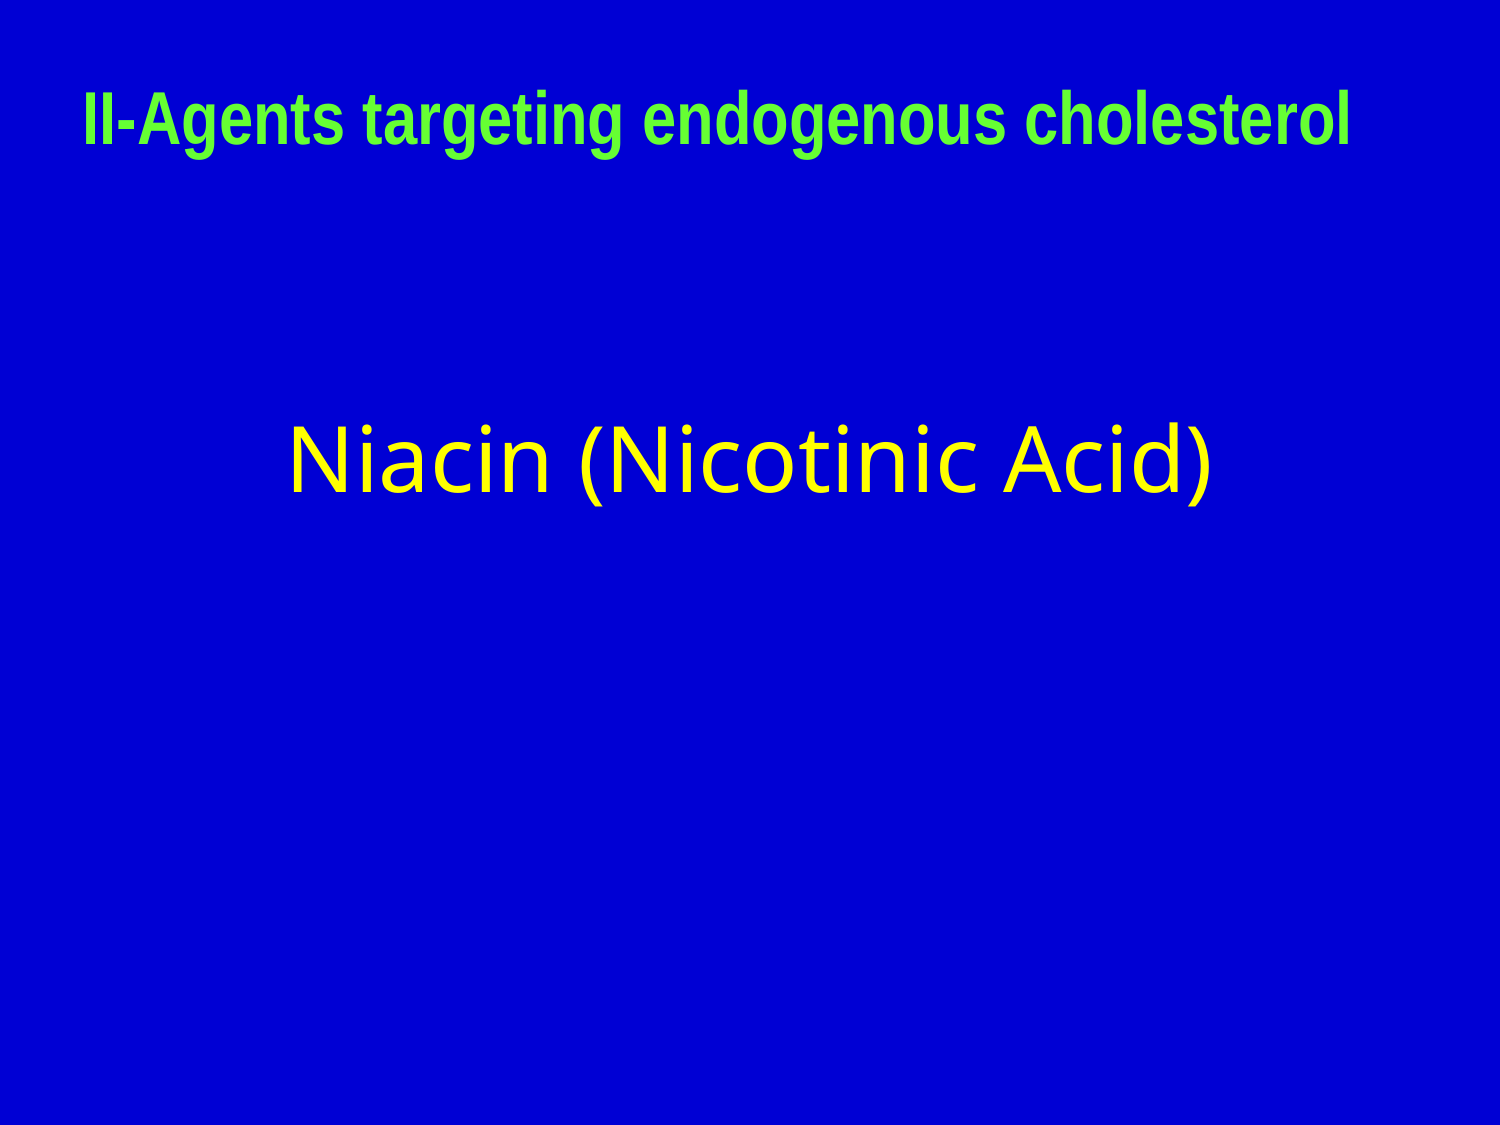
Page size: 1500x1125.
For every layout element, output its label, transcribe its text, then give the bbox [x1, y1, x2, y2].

text_box II-Agents targeting endogenous cholesterol [49, 62, 1400, 168]
title Niacin (Nicotinic Acid) [112, 337, 1388, 576]
